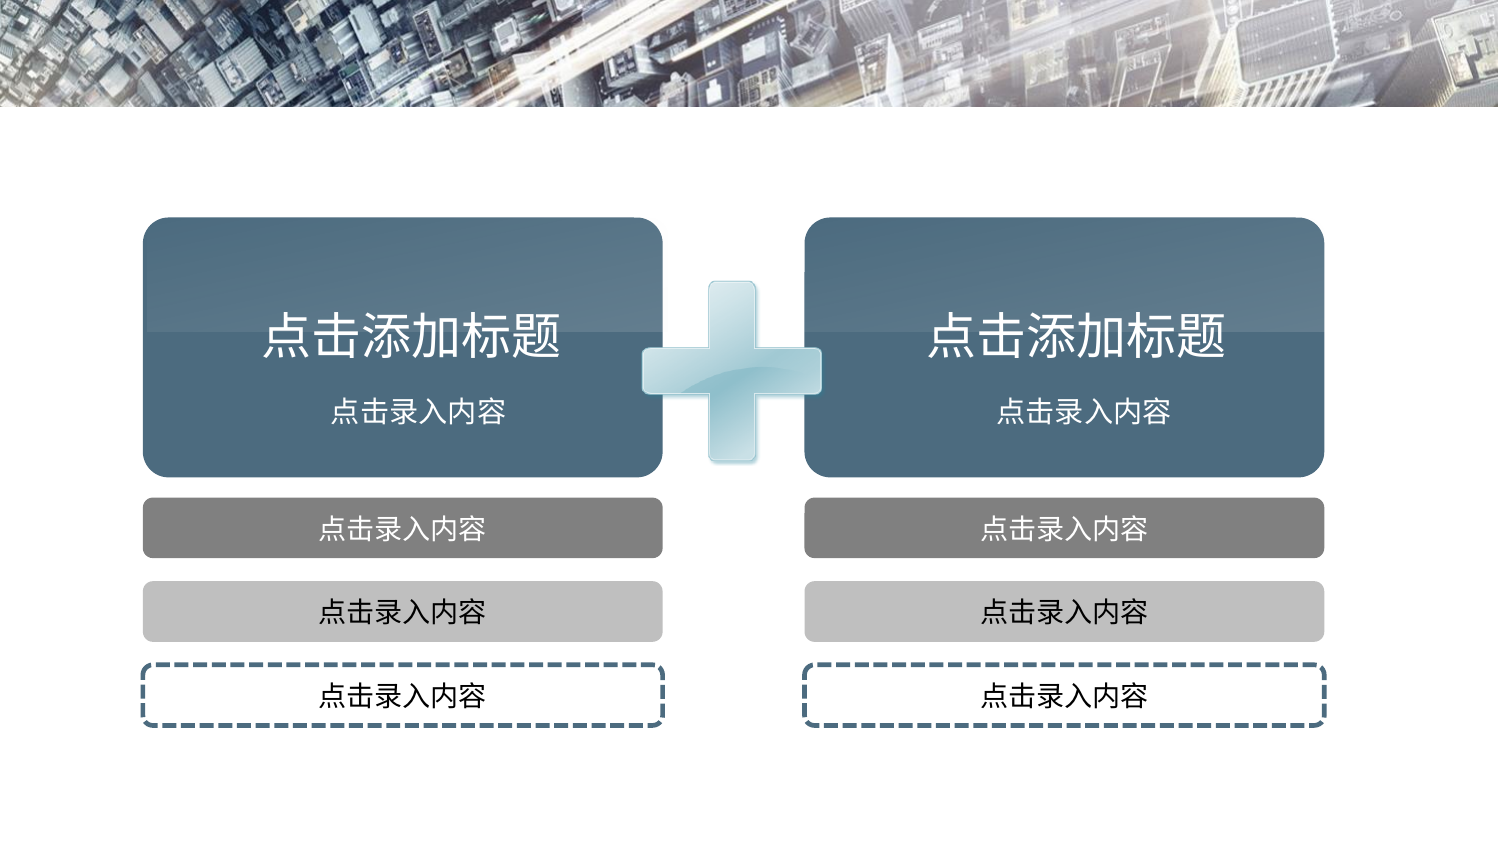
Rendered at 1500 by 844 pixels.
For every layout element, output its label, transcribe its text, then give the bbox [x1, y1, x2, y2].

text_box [804, 217, 1325, 478]
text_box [142, 217, 668, 478]
text_box 点击录入内容 [142, 664, 663, 726]
picture [0, 0, 1498, 107]
text_box 点击录入内容 [142, 497, 663, 559]
text_box 点击录入内容 [804, 664, 1325, 726]
text_box 点击录入内容 [804, 497, 1325, 559]
text_box [112, 32, 739, 115]
text_box 点击录入内容 [804, 581, 1325, 642]
picture [639, 278, 827, 466]
text_box 点击录入内容 [142, 581, 663, 642]
